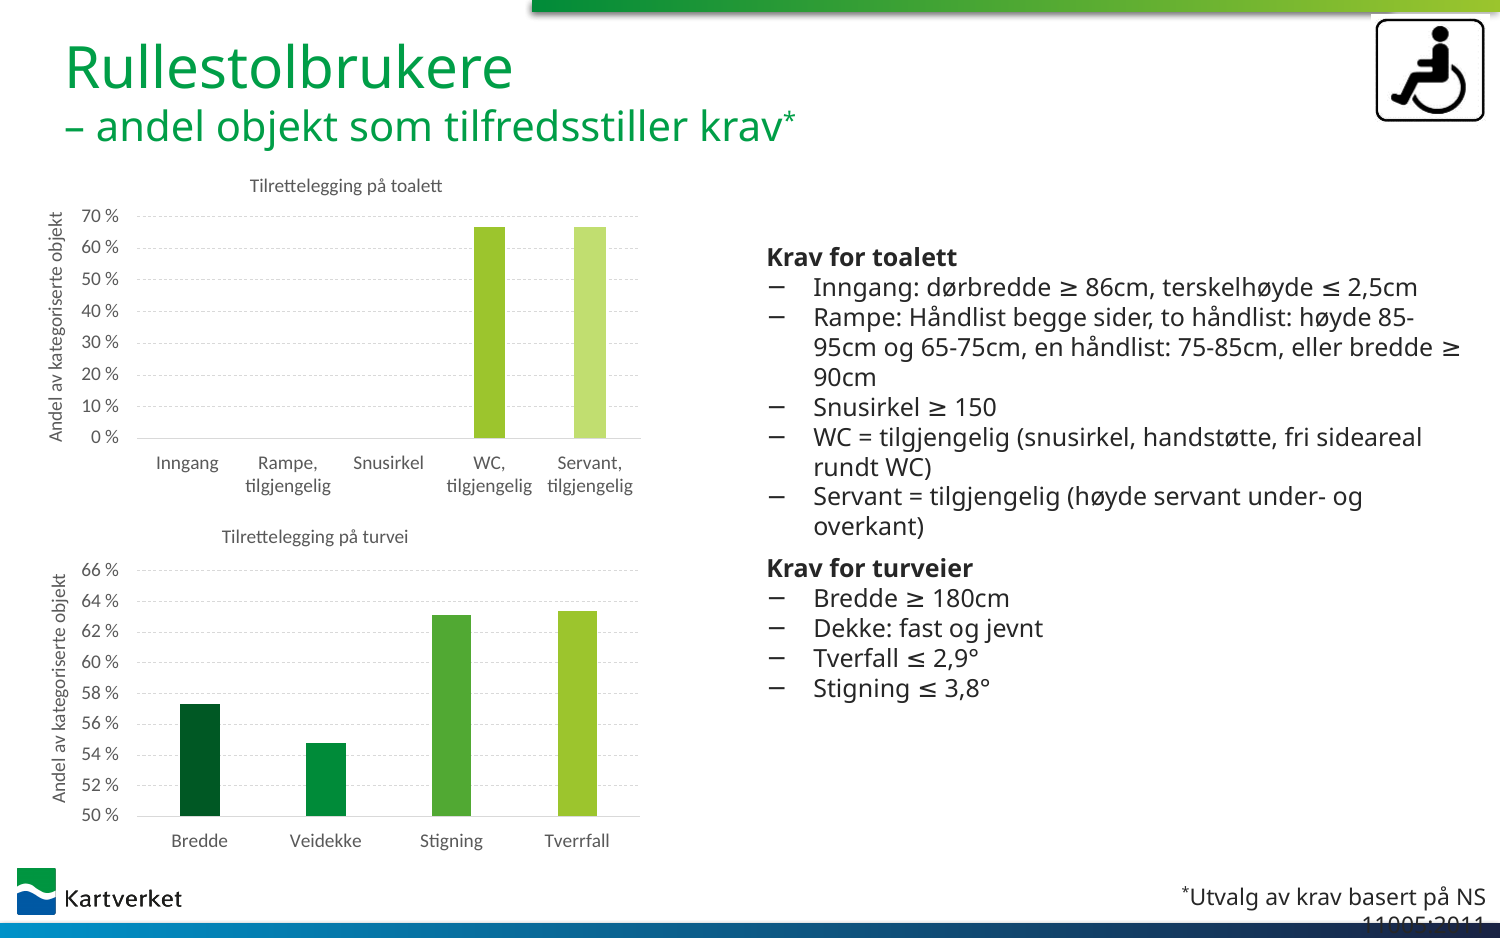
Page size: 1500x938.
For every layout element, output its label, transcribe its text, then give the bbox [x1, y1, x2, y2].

text_box Krav for toalett Inngang: dørbredde ≥ 86cm, terskelhøyde ≤ 2,5cm Rampe: Håndlist begge sider, to håndlist: høyde 85-95cm og 65-75cm, en håndlist: 75-85cm, eller bredde ≥ 90cm Snusirkel ≥ 150 WC = tilgjengelig (snusirkel, handstøtte, fri sideareal rundt WC) Servant = tilgjengelig (høyde servant under- og overkant) [751, 234, 1483, 545]
text_box Krav for turveier Bredde ≥ 180cm Dekke: fast og jevnt Tverfall ≤ 2,9° Stigning ≤ 3,8° [751, 545, 1483, 710]
picture [41, 166, 652, 505]
picture [41, 520, 652, 859]
picture [1371, 13, 1491, 127]
text_box Rullestolbrukere – andel objekt som tilfredsstiller krav* [49, 14, 1431, 158]
text_box *Utvalg av krav basert på NS 11005:2011 [1068, 873, 1500, 938]
